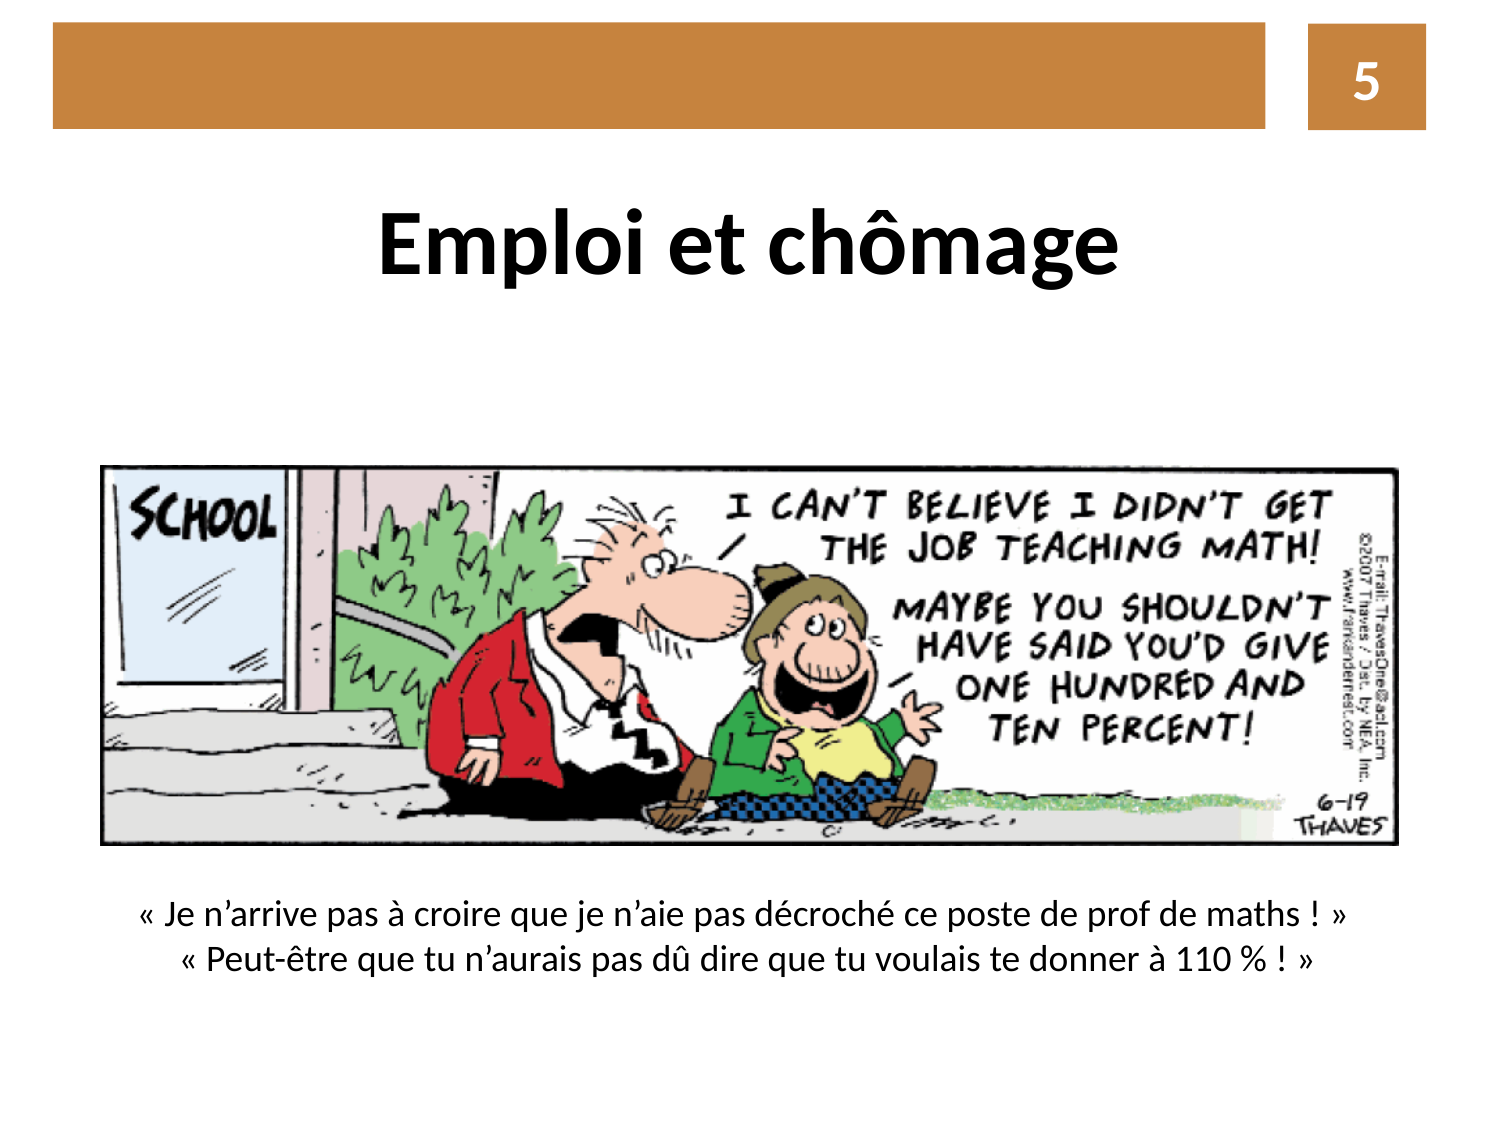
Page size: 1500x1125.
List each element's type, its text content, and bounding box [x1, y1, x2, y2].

picture [100, 465, 1399, 846]
title Emploi et chômage [112, 145, 1388, 303]
text_box [52, 22, 1266, 129]
text_box 5 [1308, 23, 1427, 131]
text_box « Je n’arrive pas à croire que je n’aie pas décroché ce poste de prof de maths ! » « Peut-être que tu n’aurais pas dû dire que tu voulais te donner à 110 % ! » [70, 881, 1424, 987]
